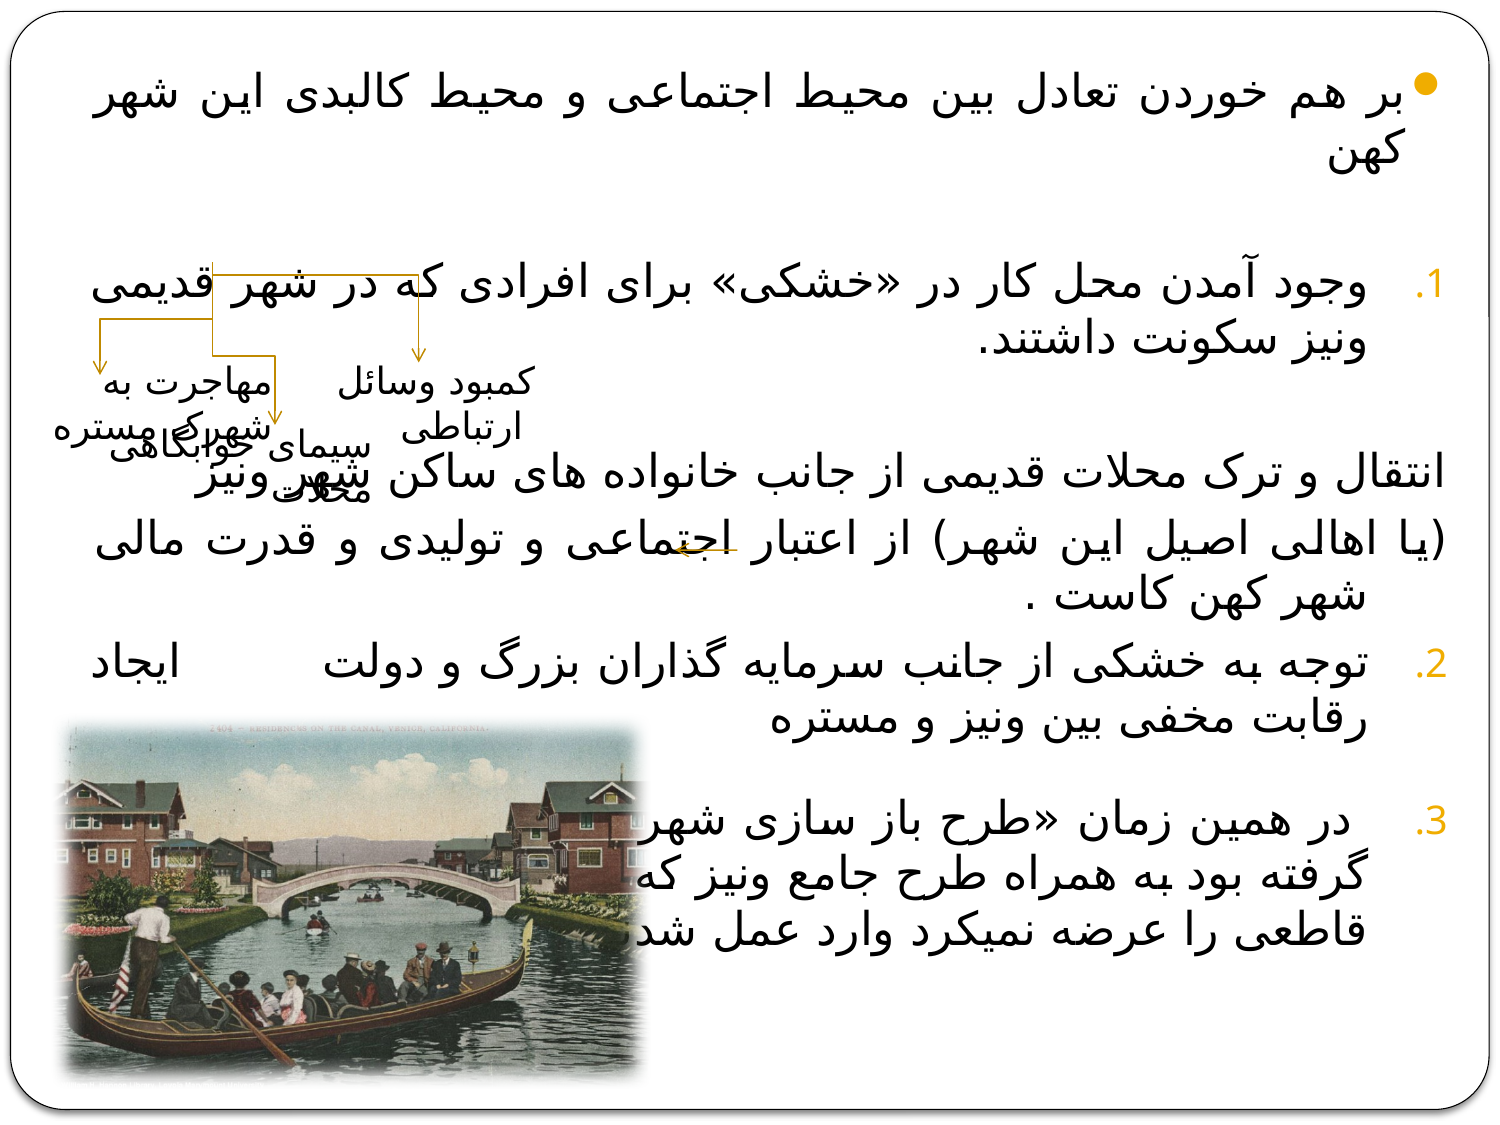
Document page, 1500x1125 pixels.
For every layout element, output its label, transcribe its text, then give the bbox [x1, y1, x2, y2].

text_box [99, 262, 213, 376]
text_box سیمای خوابگاهی محلات [74, 412, 388, 518]
text_box مهاجرت به شهرک مستره [0, 349, 288, 455]
picture [49, 712, 652, 1090]
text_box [174, 324, 313, 388]
text_box کمبود وسائل ارتباطی [288, 349, 550, 455]
list بر هم خوردن تعادل بین محیط اجتماعی و محیط کالبدی این شهر کهن وجود آمدن محل کار در «خشکی» برای افرادی که در شهر قدیمی ونیز سکونت داشتند. انتقال و ترک محلات قدیمی از جانب خانواده های ساکن شهر ونیز (یا اهالی اصیل این شهر) از اعتبار اجتماعی و تولیدی و قدرت مالی شهر کهن کاست . توجه به خشکی از جانب سرمایه گذاران بزرگ و دولت ایجاد رقابت مخفی بین ونیز و مستره در همین زمان «طرح باز سازی شهر ونیز» که مورد تصویب قرار گرفته بود به همراه طرح جامع ونیز که هیچگاه شکل مشخص و راه قاطعی را عرضه نمیکرد وارد عمل شدند . [75, 54, 1463, 967]
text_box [212, 274, 419, 363]
